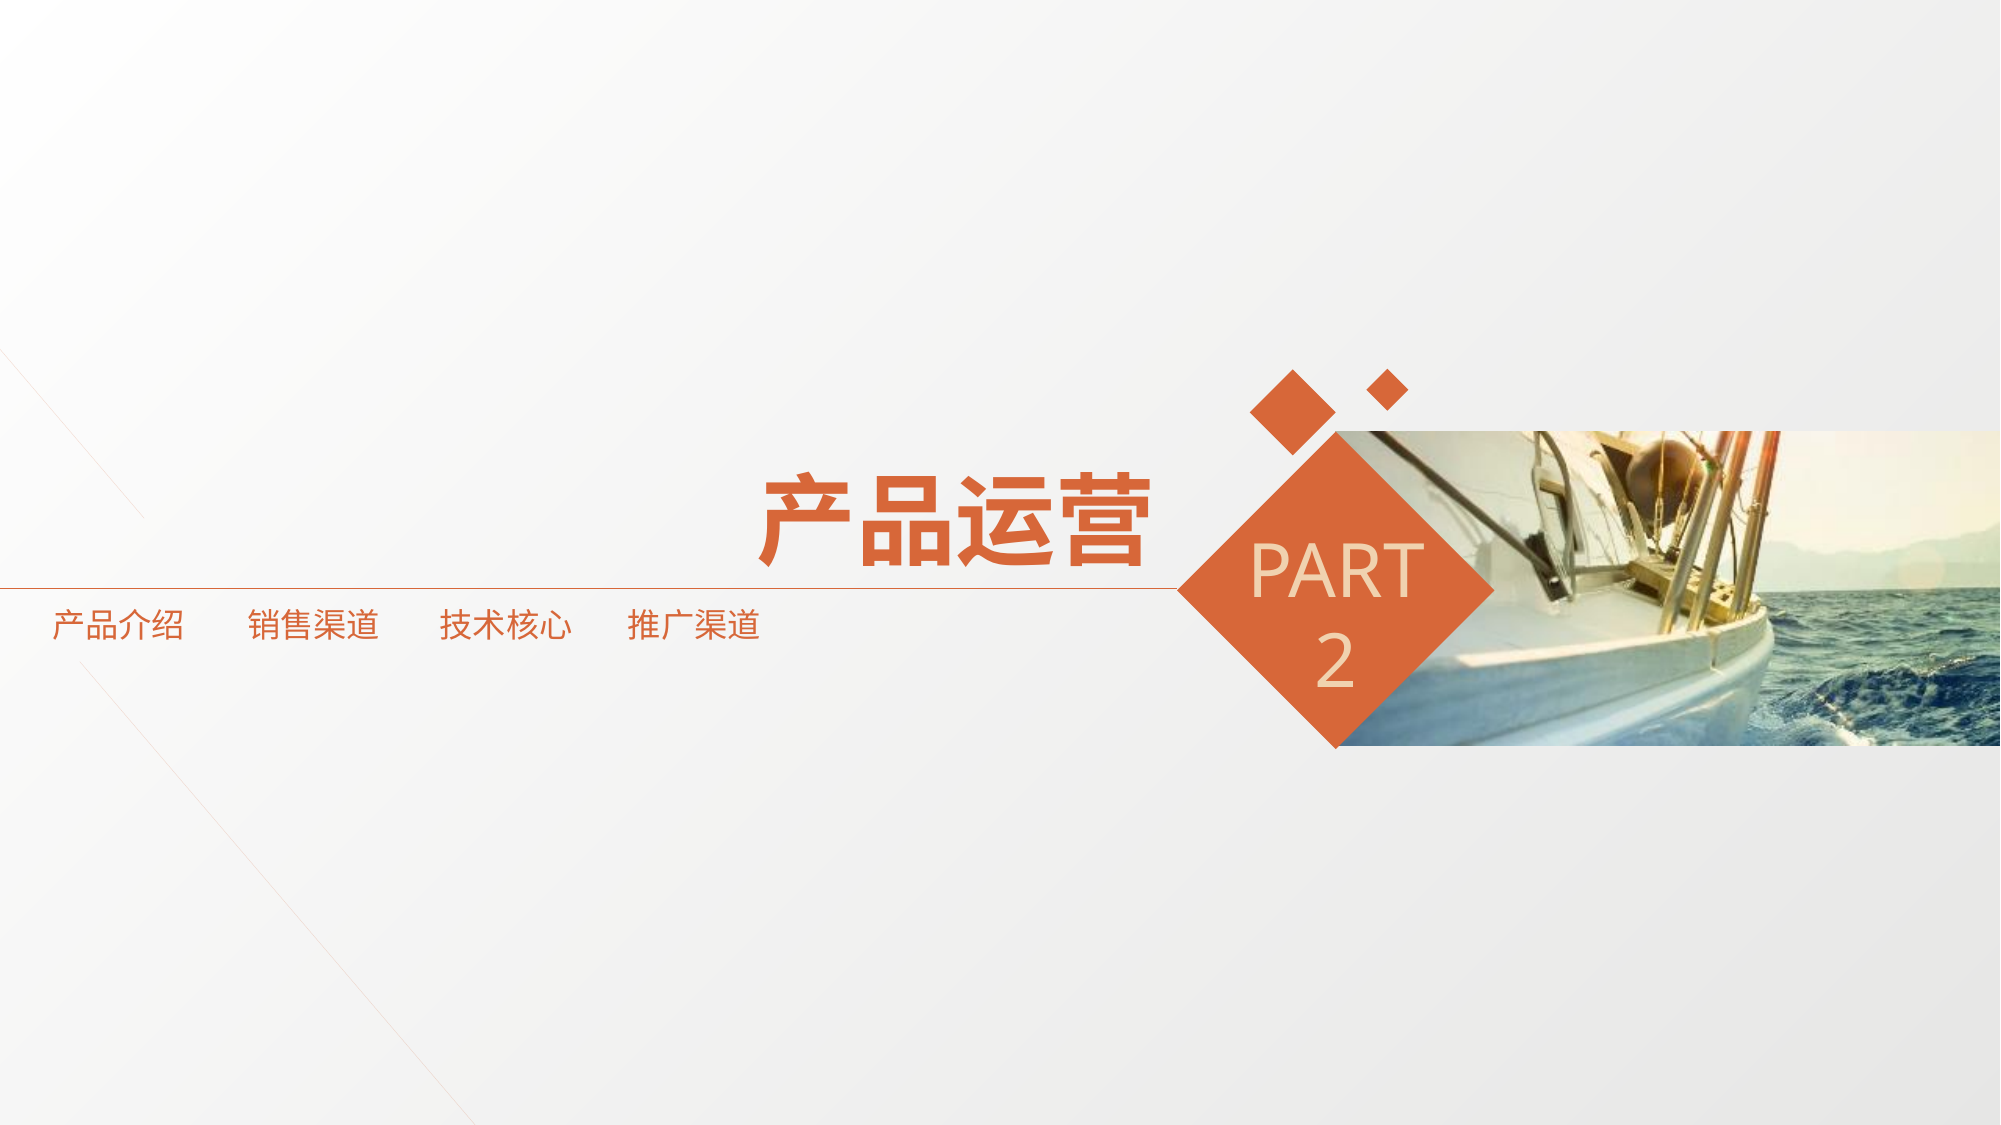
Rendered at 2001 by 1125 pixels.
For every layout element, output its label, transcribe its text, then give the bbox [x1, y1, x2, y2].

text_box 产品介绍 [8, 597, 203, 652]
text_box [1364, 367, 1410, 413]
text_box 推广渠道 [584, 597, 805, 652]
text_box [1248, 367, 1338, 457]
text_box PART 2 [1175, 515, 1335, 711]
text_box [79, 661, 572, 1125]
picture [1335, 431, 2000, 746]
text_box 技术核心 [396, 597, 584, 652]
text_box 销售渠道 [203, 597, 396, 652]
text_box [0, 304, 145, 519]
text_box [1250, 430, 1337, 515]
text_box 产品运营 [692, 450, 1220, 585]
text_box [1296, 711, 1341, 751]
